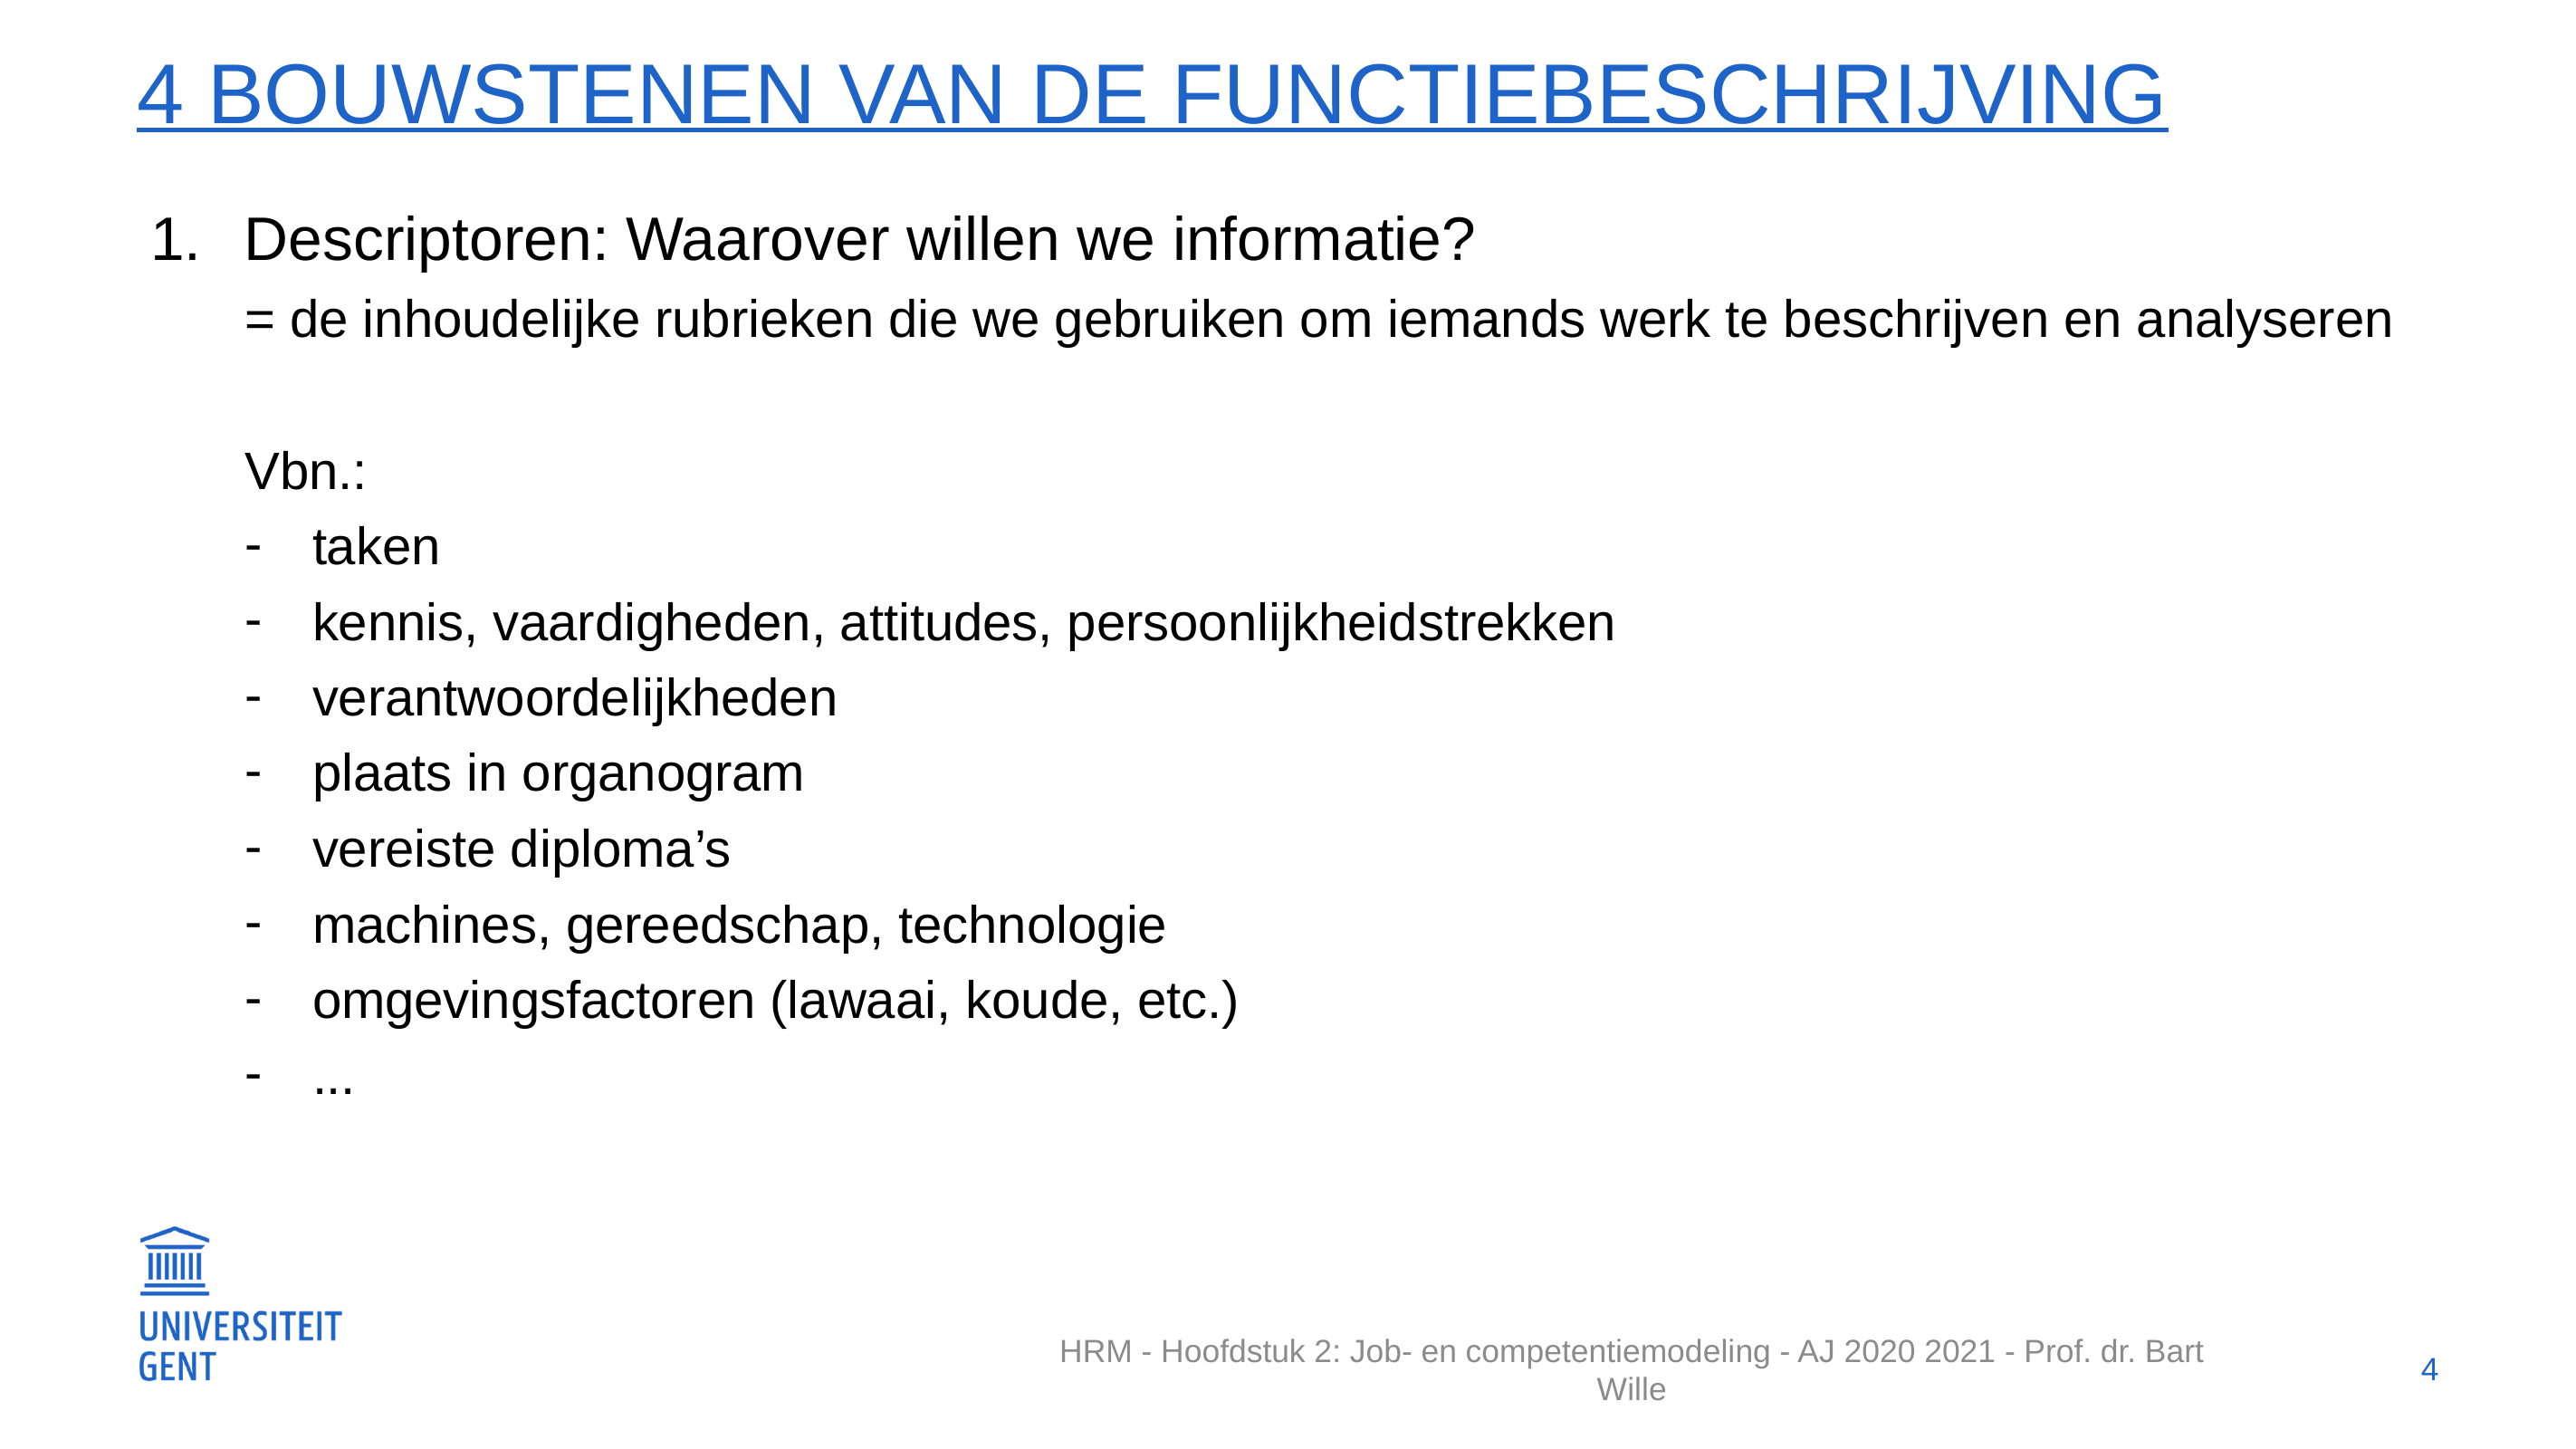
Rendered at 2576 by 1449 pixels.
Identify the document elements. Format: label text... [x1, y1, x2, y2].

footer HRM - Hoofdstuk 2: Job- en competentiemodeling - AJ 2020 2021 - Prof. dr. Bart Wille [1011, 1336, 2253, 1402]
list Descriptoren: Waarover willen we informatie? = de inhoudelijke rubrieken die we gebruiken om iemands werk te beschrijven en analyseren Vbn.: taken kennis, vaardigheden, attitudes, persoonlijkheidstrekken verantwoordelijkheden plaats in organogram vereiste diploma’s machines, gereedschap, technologie omgevingsfactoren (lawaai, koude, etc.) ... [124, 177, 2456, 1173]
title 4 bouwstenen van de functiebeschrijving [123, 20, 2456, 149]
slide_number 4 [2315, 1329, 2453, 1407]
picture [72, 1174, 415, 1449]
